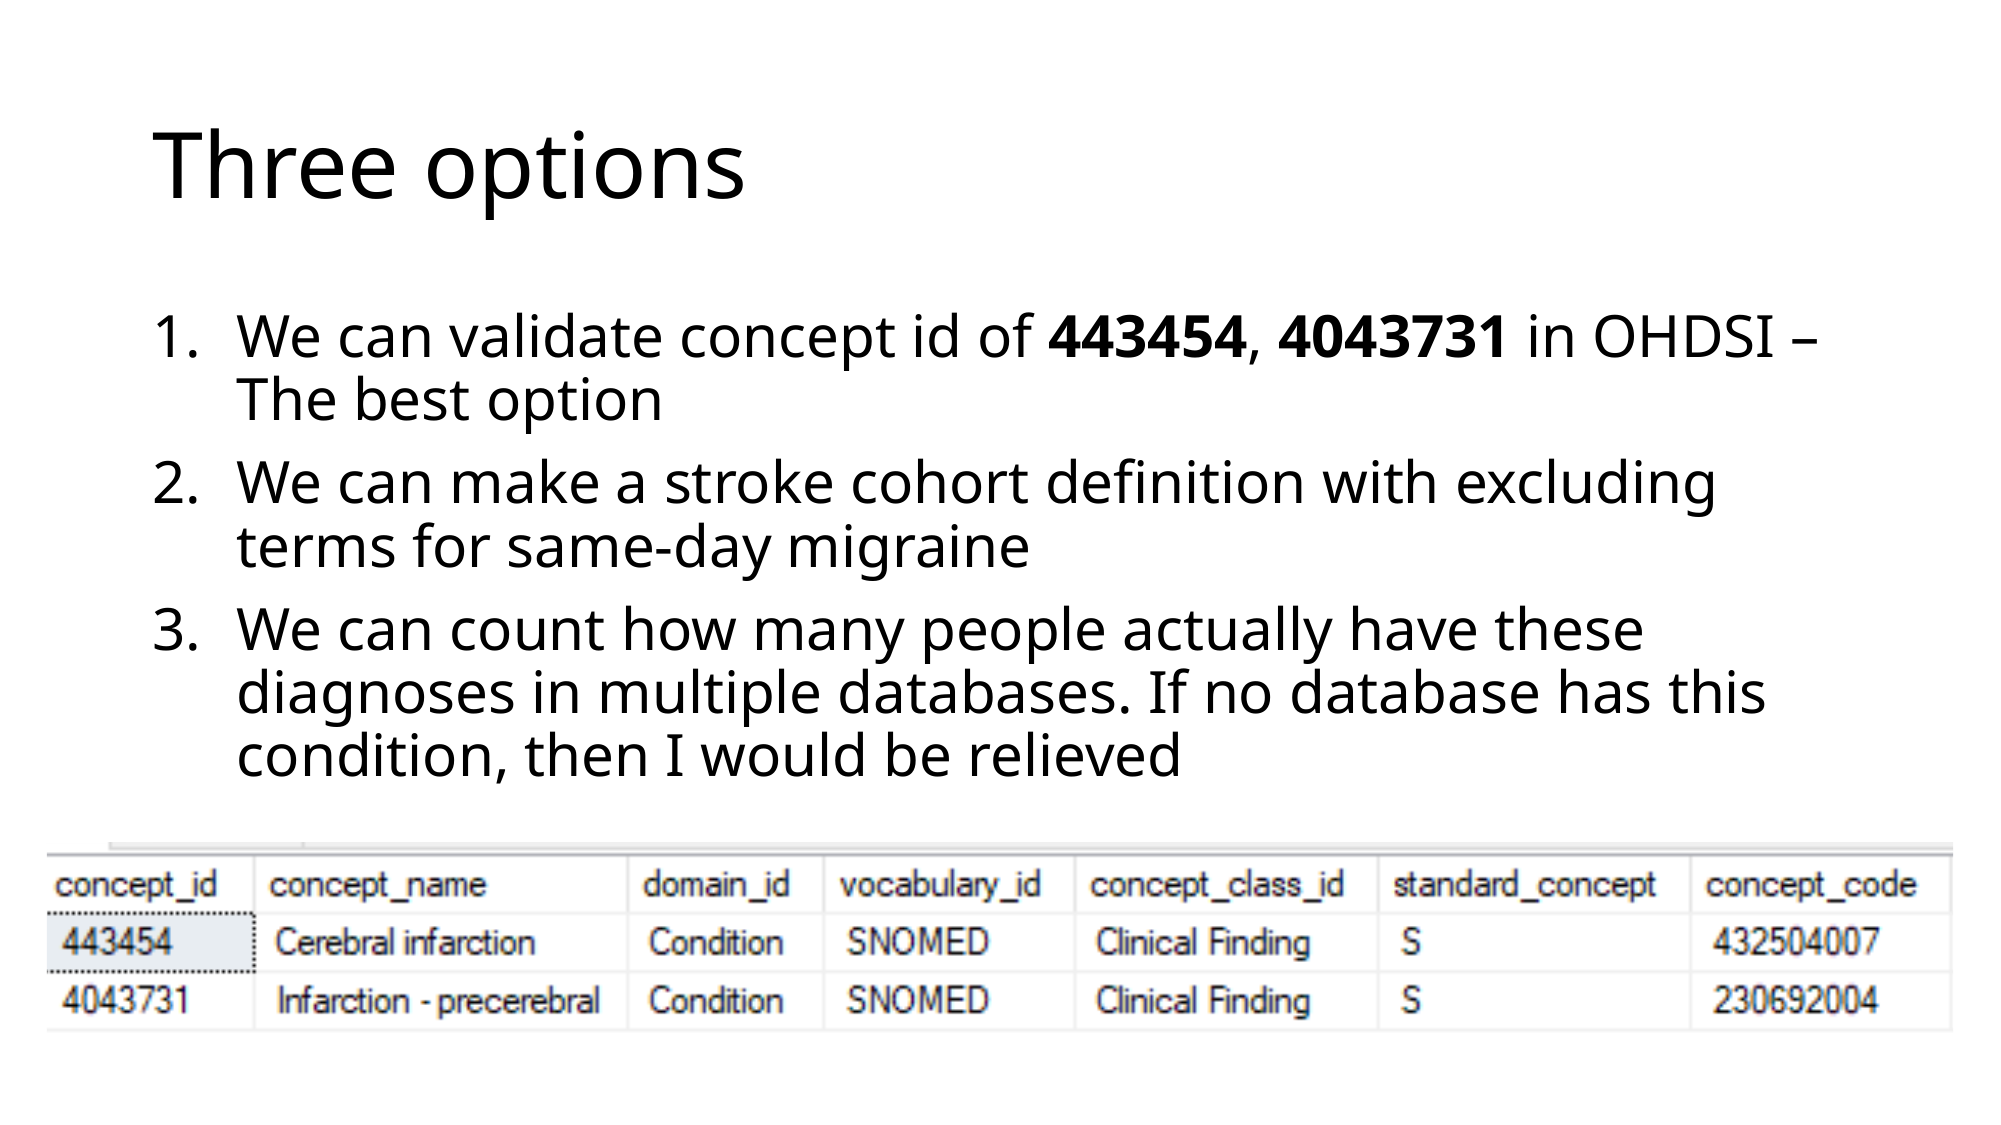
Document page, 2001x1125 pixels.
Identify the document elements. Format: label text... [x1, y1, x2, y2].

picture [46, 842, 1954, 1048]
list We can validate concept id of 443454, 4043731 in OHDSI – The best option We can make a stroke cohort definition with excluding terms for same-day migraine We can count how many people actually have these diagnoses in multiple databases. If no database has this condition, then I would be relieved [137, 299, 1863, 842]
title Three options [137, 59, 1863, 278]
